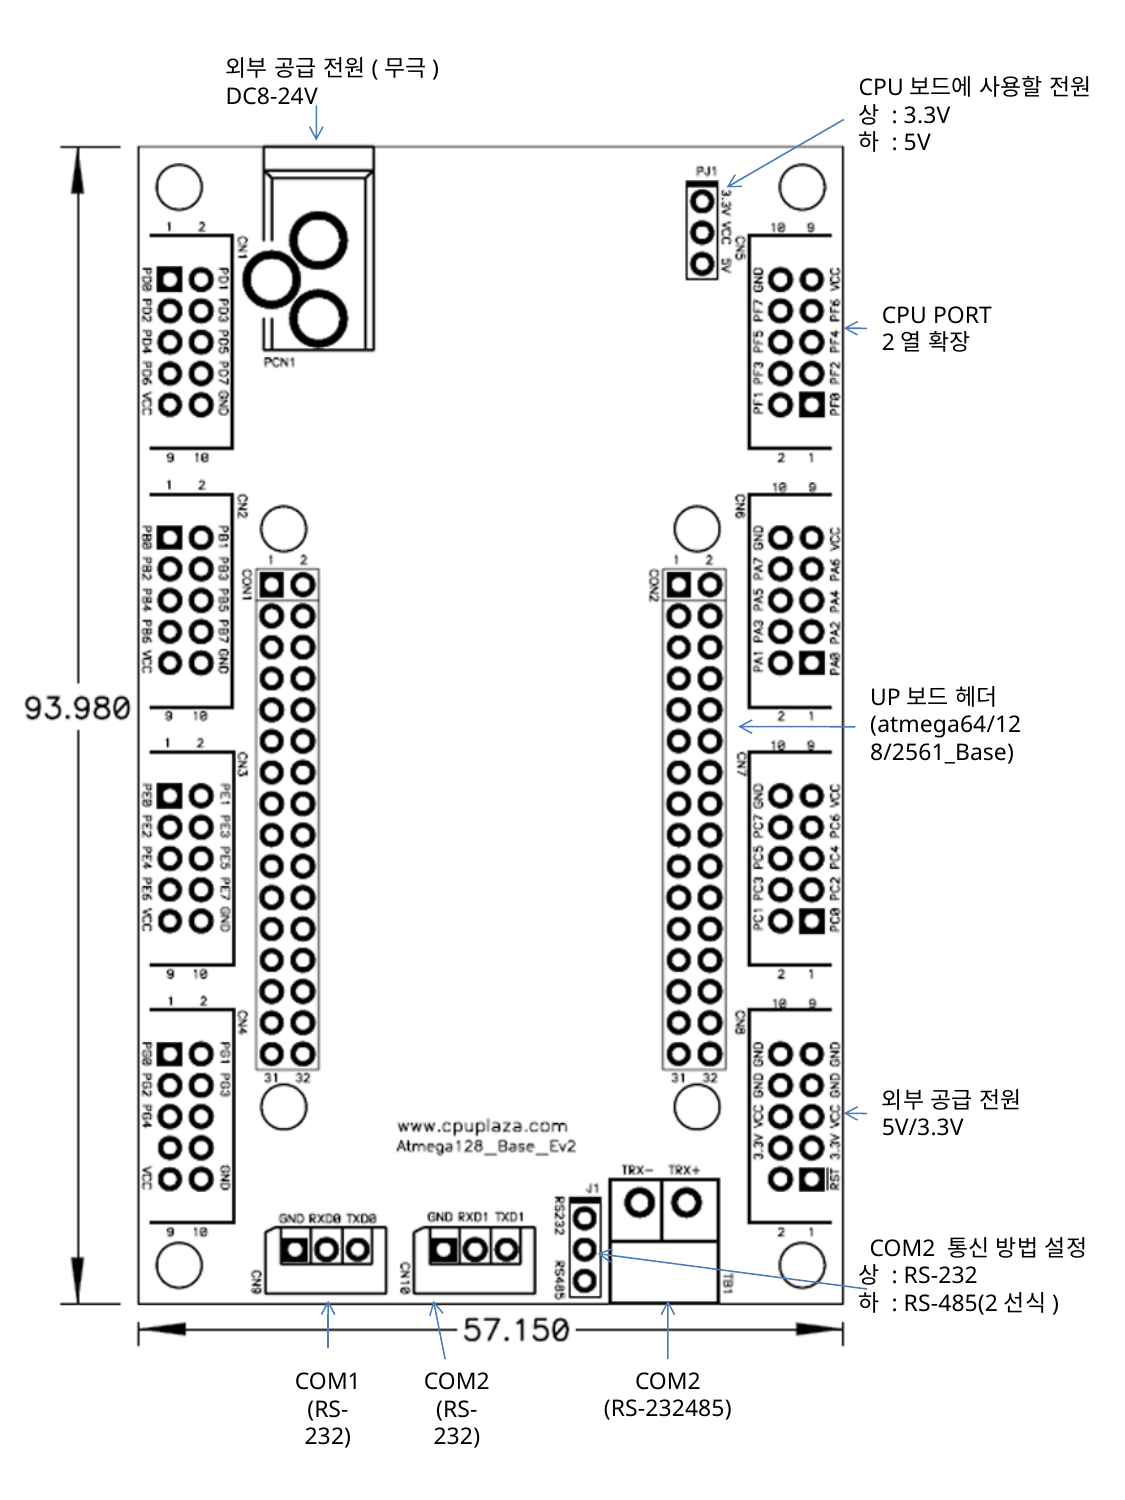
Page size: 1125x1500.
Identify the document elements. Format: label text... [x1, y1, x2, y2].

text_box COM1 (RS-232) [269, 1368, 387, 1457]
text_box COM2 통신 방법 설정 상 : RS-232 하 : RS-485(2선식) [871, 1225, 1114, 1323]
text_box UP보드 헤더 (atmega64/128/2561_Base) [871, 674, 1043, 773]
text_box COM2 (RS-232485) [585, 1368, 750, 1429]
text_box 외부 공급 전원 5V/3.3V [871, 1078, 1055, 1148]
text_box COM2 (RS-232) [398, 1368, 516, 1457]
text_box CPU보드에 사용할 전원 상 : 3.3V 하 : 5V [843, 65, 1125, 163]
picture [21, 136, 868, 1360]
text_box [409, 1324, 469, 1337]
text_box CPU PORT 2열 확장 [871, 292, 1055, 363]
text_box 외부 공급 전원(무극) DC8-24V [210, 46, 469, 117]
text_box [597, 1253, 868, 1290]
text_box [726, 119, 844, 188]
